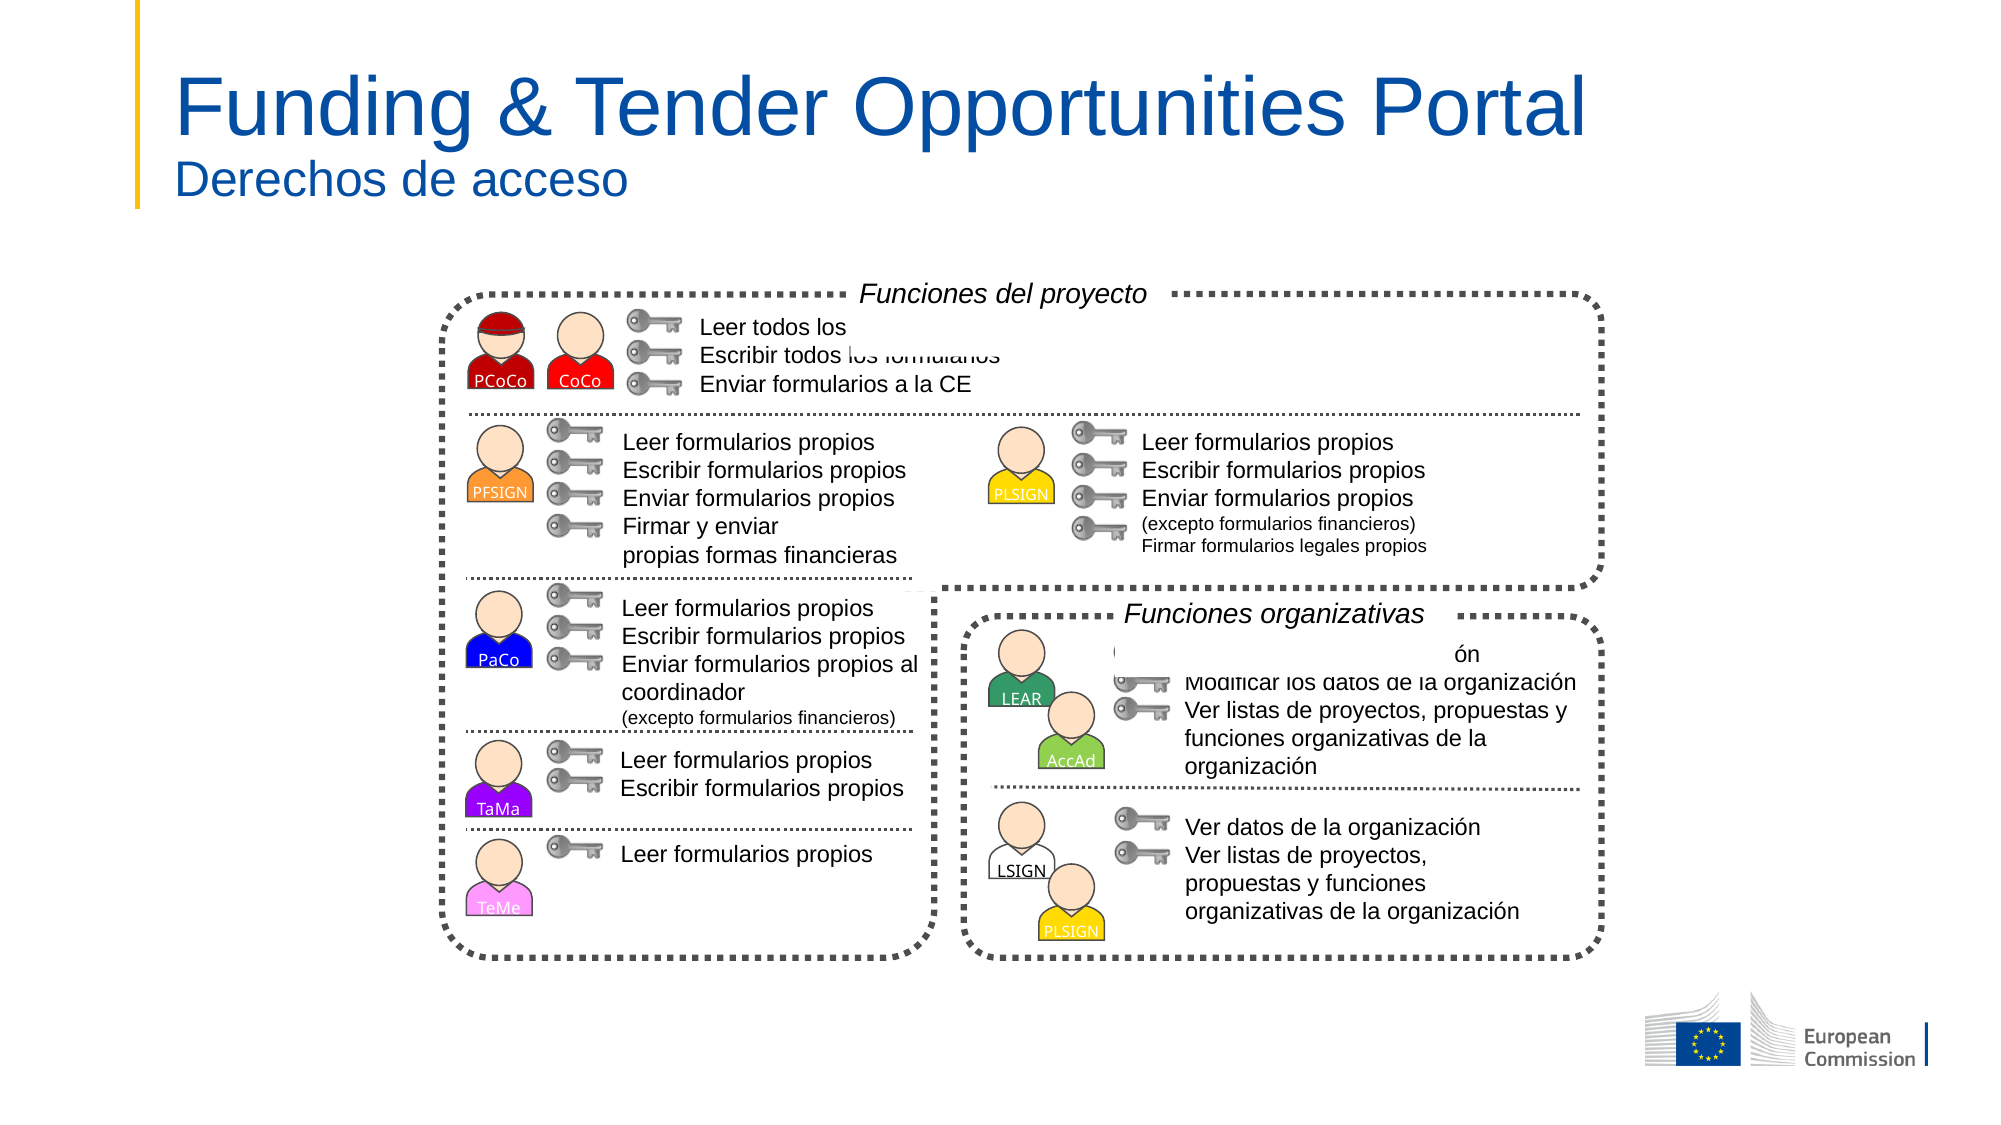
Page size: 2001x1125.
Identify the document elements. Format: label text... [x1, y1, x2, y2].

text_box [441, 275, 1602, 958]
picture [1645, 991, 1928, 1066]
title Funding & Tender Opportunities Portal Derechos de acceso [159, 79, 1885, 208]
